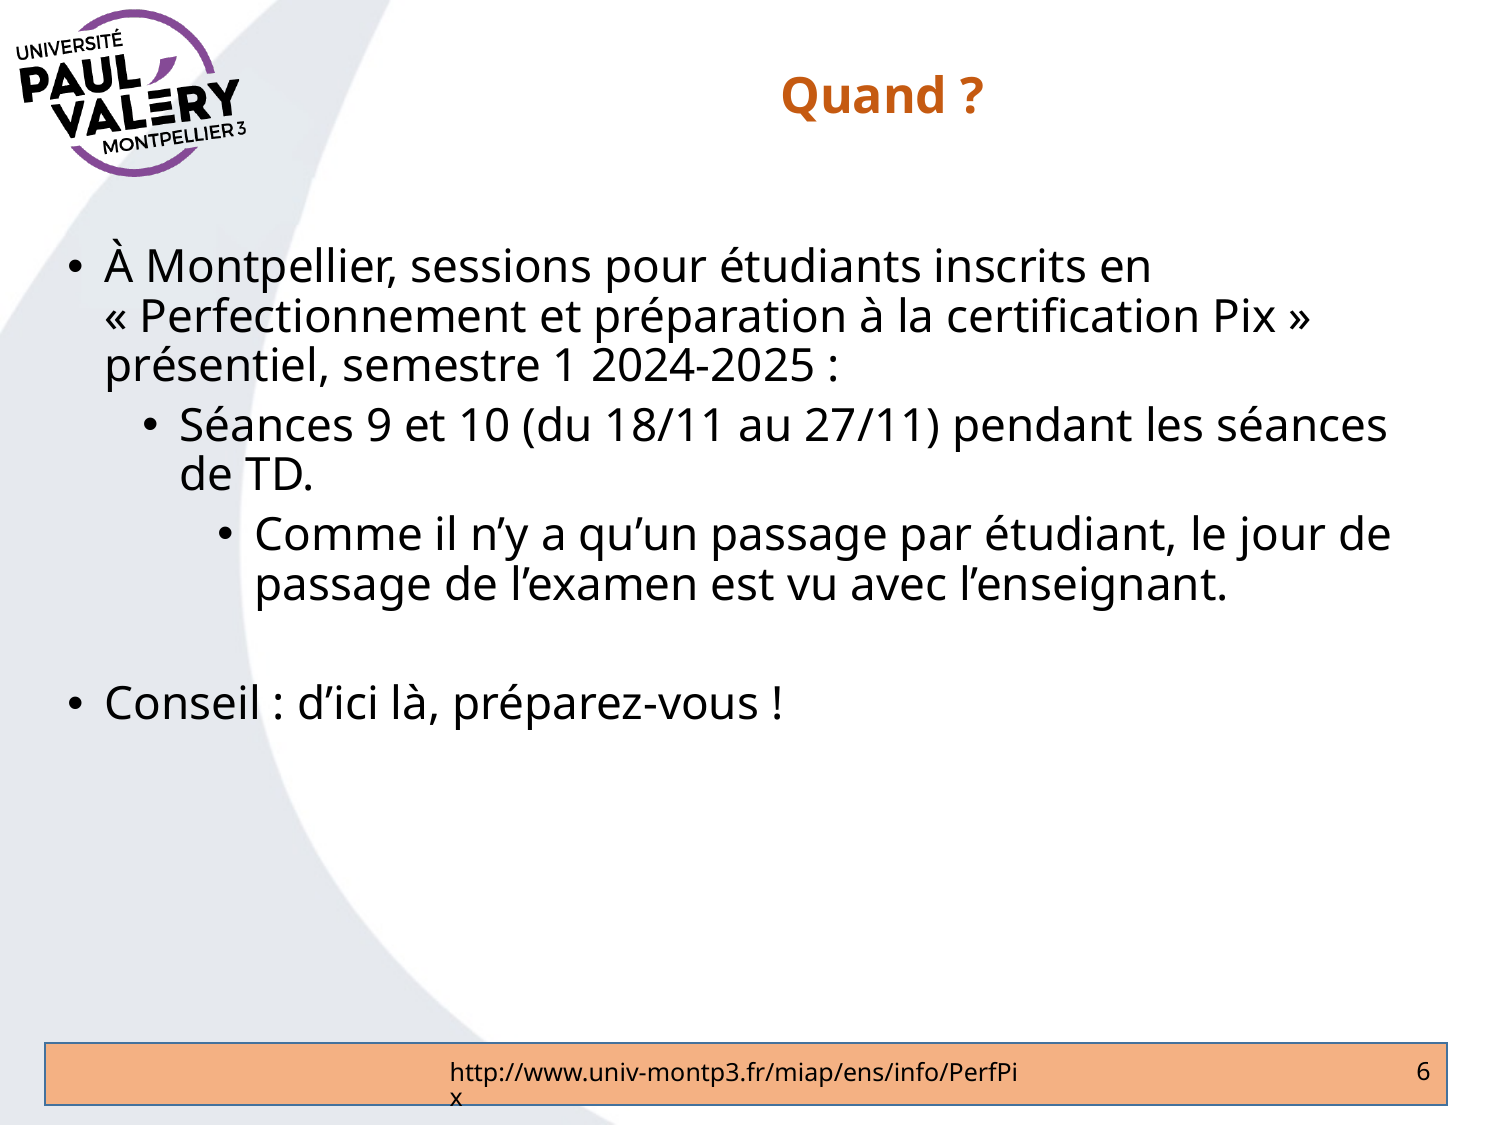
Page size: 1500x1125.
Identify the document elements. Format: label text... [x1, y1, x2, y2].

title Quand ? [319, 28, 1446, 168]
footer http://www.univ-montp3.fr/miap/ens/info/PerfPix [434, 1043, 1041, 1104]
picture [0, 0, 1500, 1125]
slide_number 6 [1107, 1042, 1446, 1103]
list À Montpellier, sessions pour étudiants inscrits en « Perfectionnement et préparation à la certification Pix » présentiel, semestre 1 2024-2025 : Séances 9 et 10 (du 18/11 au 27/11) pendant les séances de TD. Comme il n’y a qu’un passage par étudiant, le jour de passage de l’examen est vu avec l’enseignant. Conseil : d’ici là, préparez-vous ! [52, 235, 1446, 1001]
